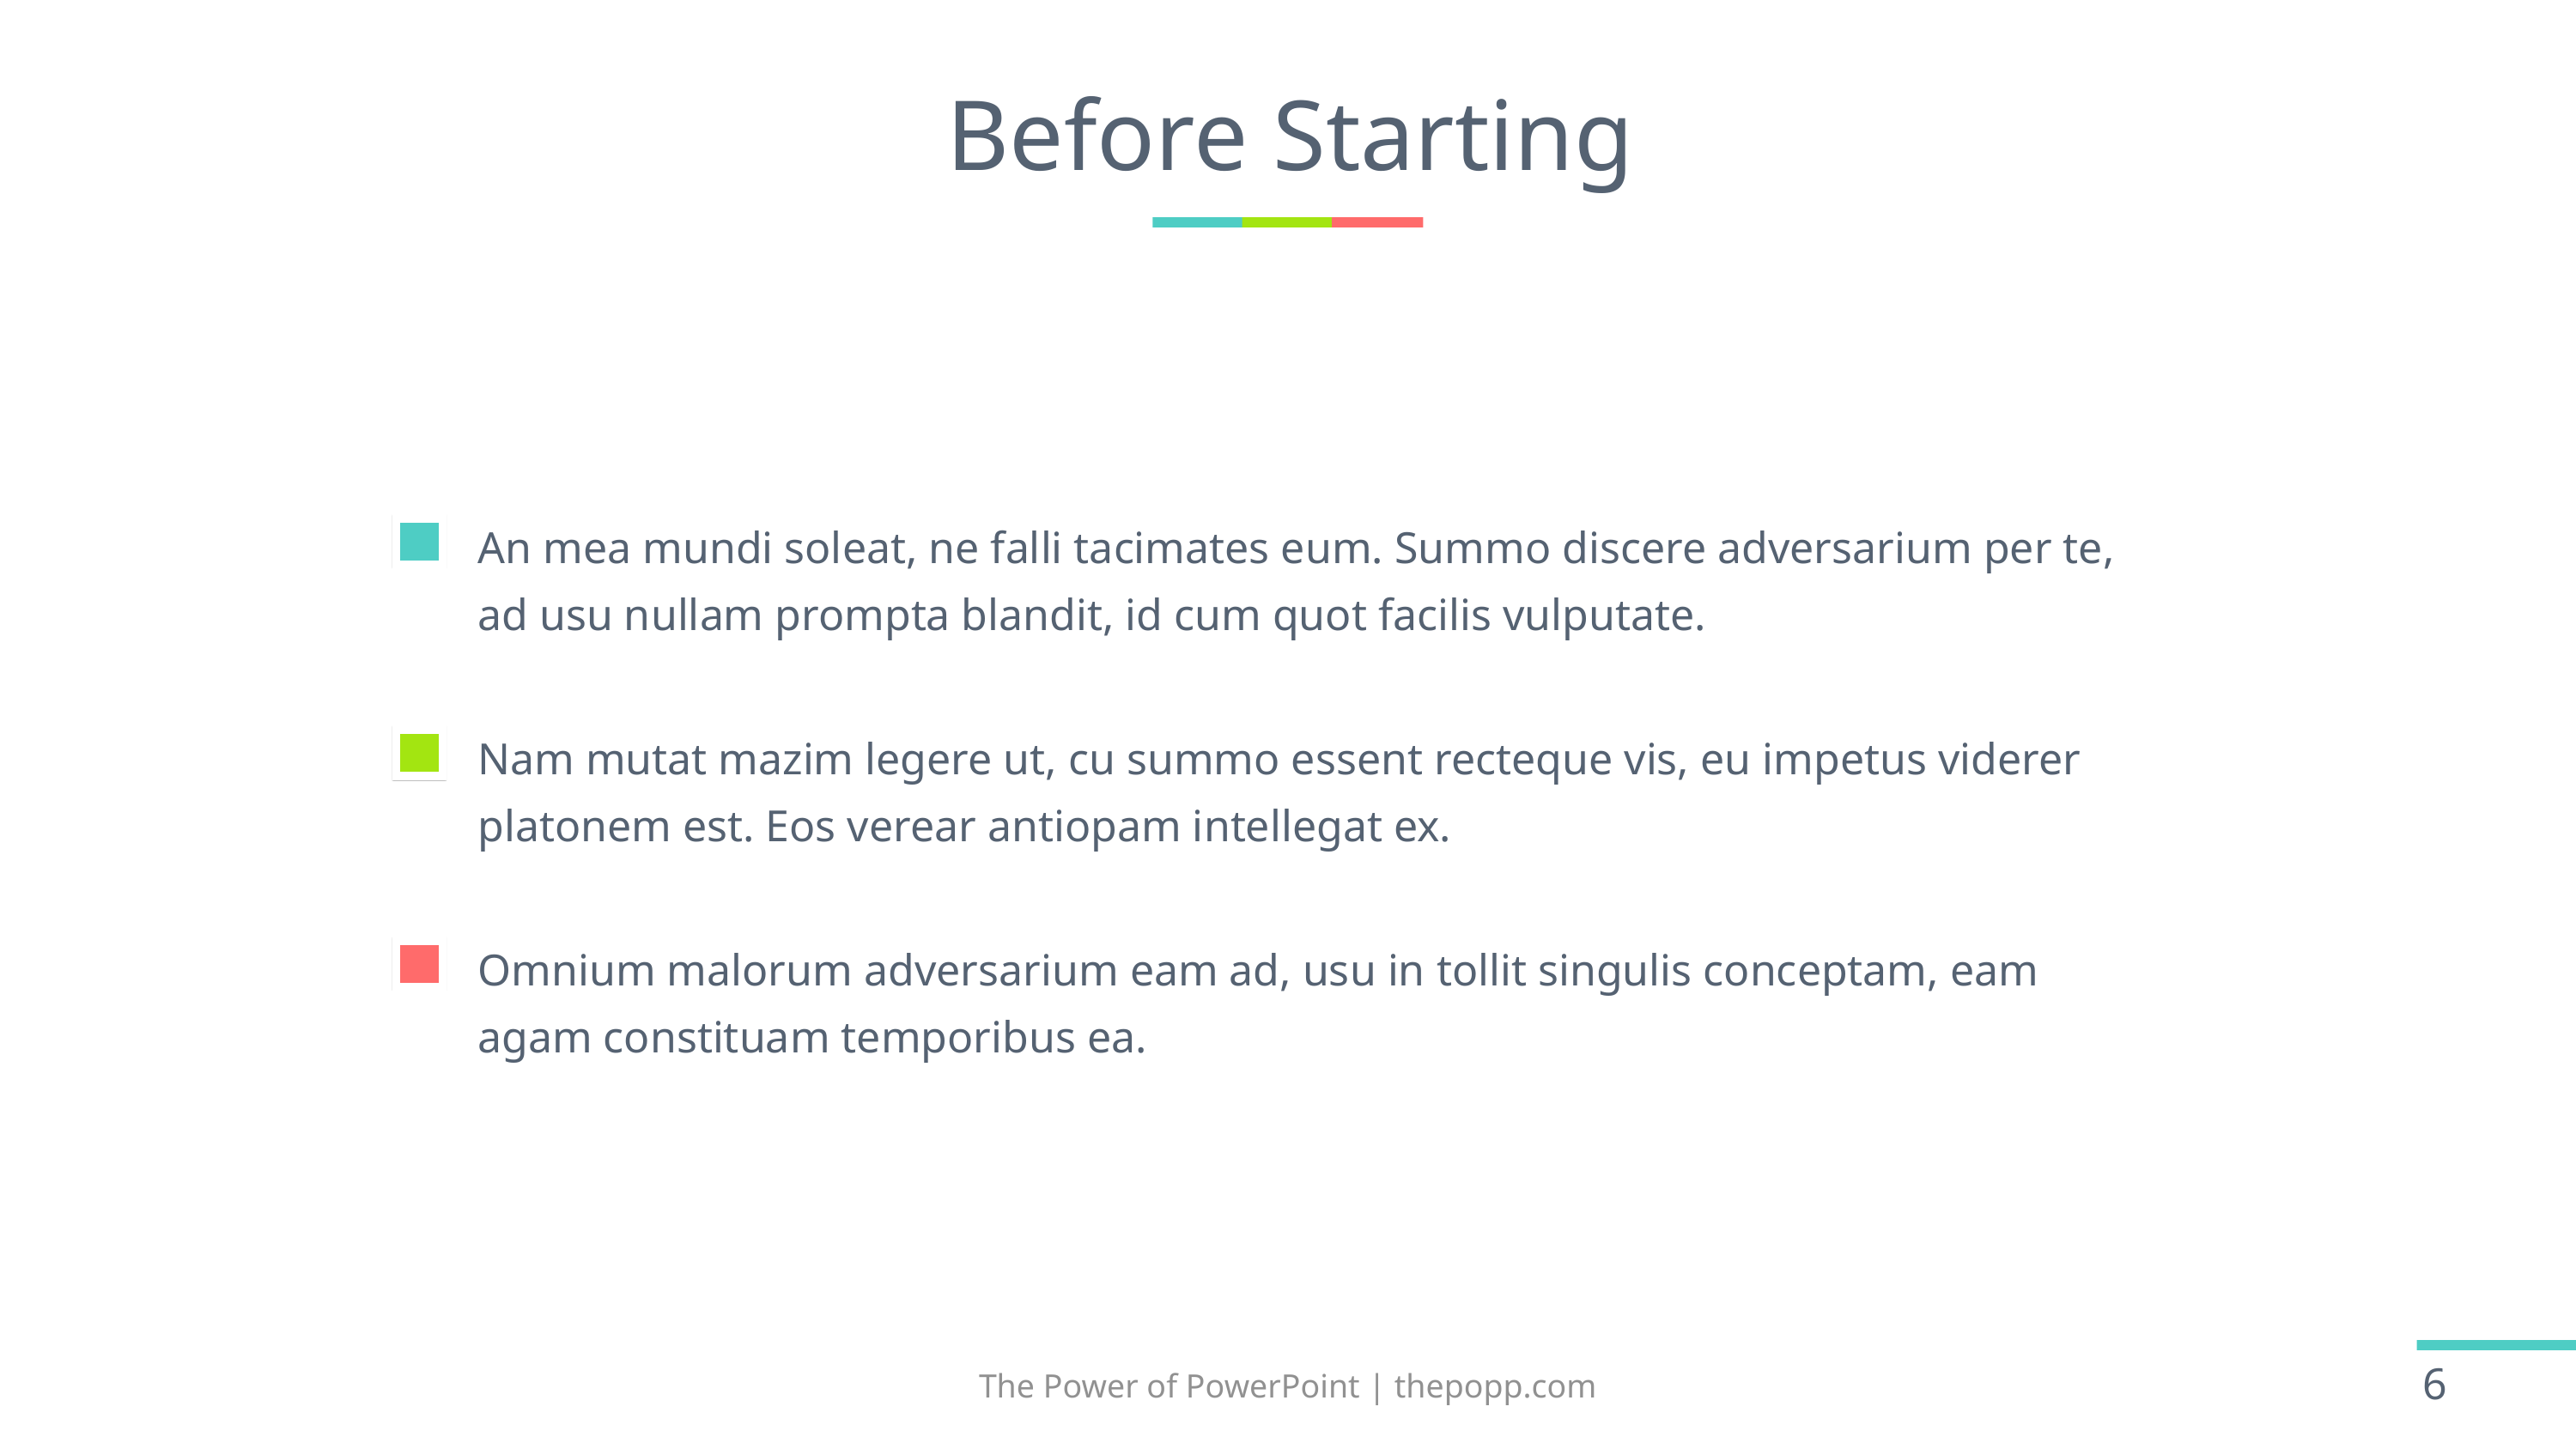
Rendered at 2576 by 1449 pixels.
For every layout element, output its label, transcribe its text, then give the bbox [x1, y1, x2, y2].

title Before Starting [69, 49, 2512, 230]
list Nam mutat mazim legere ut, cu summo essent recteque vis, eu impetus viderer platonem est. Eos verear antiopam intellegat ex. [465, 709, 2147, 882]
list An mea mundi soleat, ne falli tacimates eum. Summo discere adversarium per te, ad usu nullam prompta blandit, id cum quot facilis vulputate. [465, 498, 2147, 671]
slide_number 6 [2409, 1351, 2576, 1421]
footer The Power of PowerPoint | thepopp.com [853, 1349, 1723, 1427]
list Omnium malorum adversarium eam ad, usu in tollit singulis conceptam, eam agam constituam temporibus ea. [465, 920, 2147, 1094]
